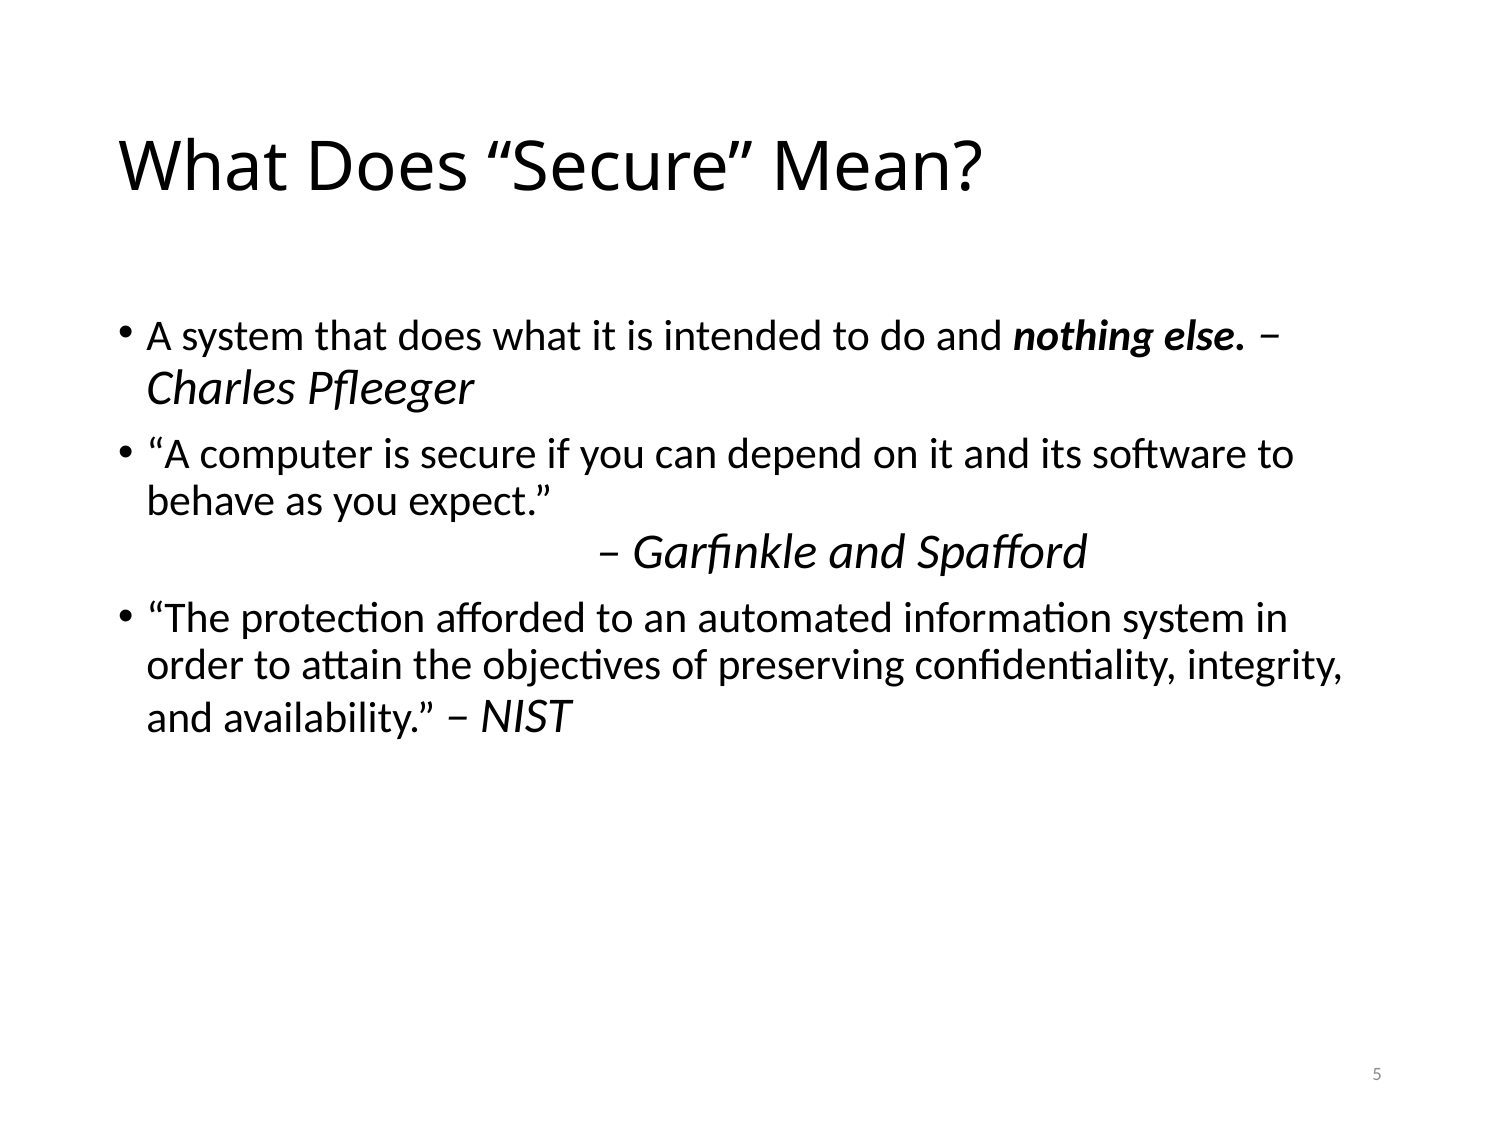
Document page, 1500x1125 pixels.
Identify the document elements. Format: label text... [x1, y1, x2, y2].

list A system that does what it is intended to do and nothing else. – Charles Pfleeger “A computer is secure if you can depend on it and its software to behave as you expect.” – Garfinkle and Spafford “The protection afforded to an automated information system in order to attain the objectives of preserving confidentiality, integrity, and availability.” – NIST [103, 299, 1397, 1014]
title What Does “Secure” Mean? [103, 59, 1397, 278]
slide_number 5 [1059, 1042, 1397, 1103]
